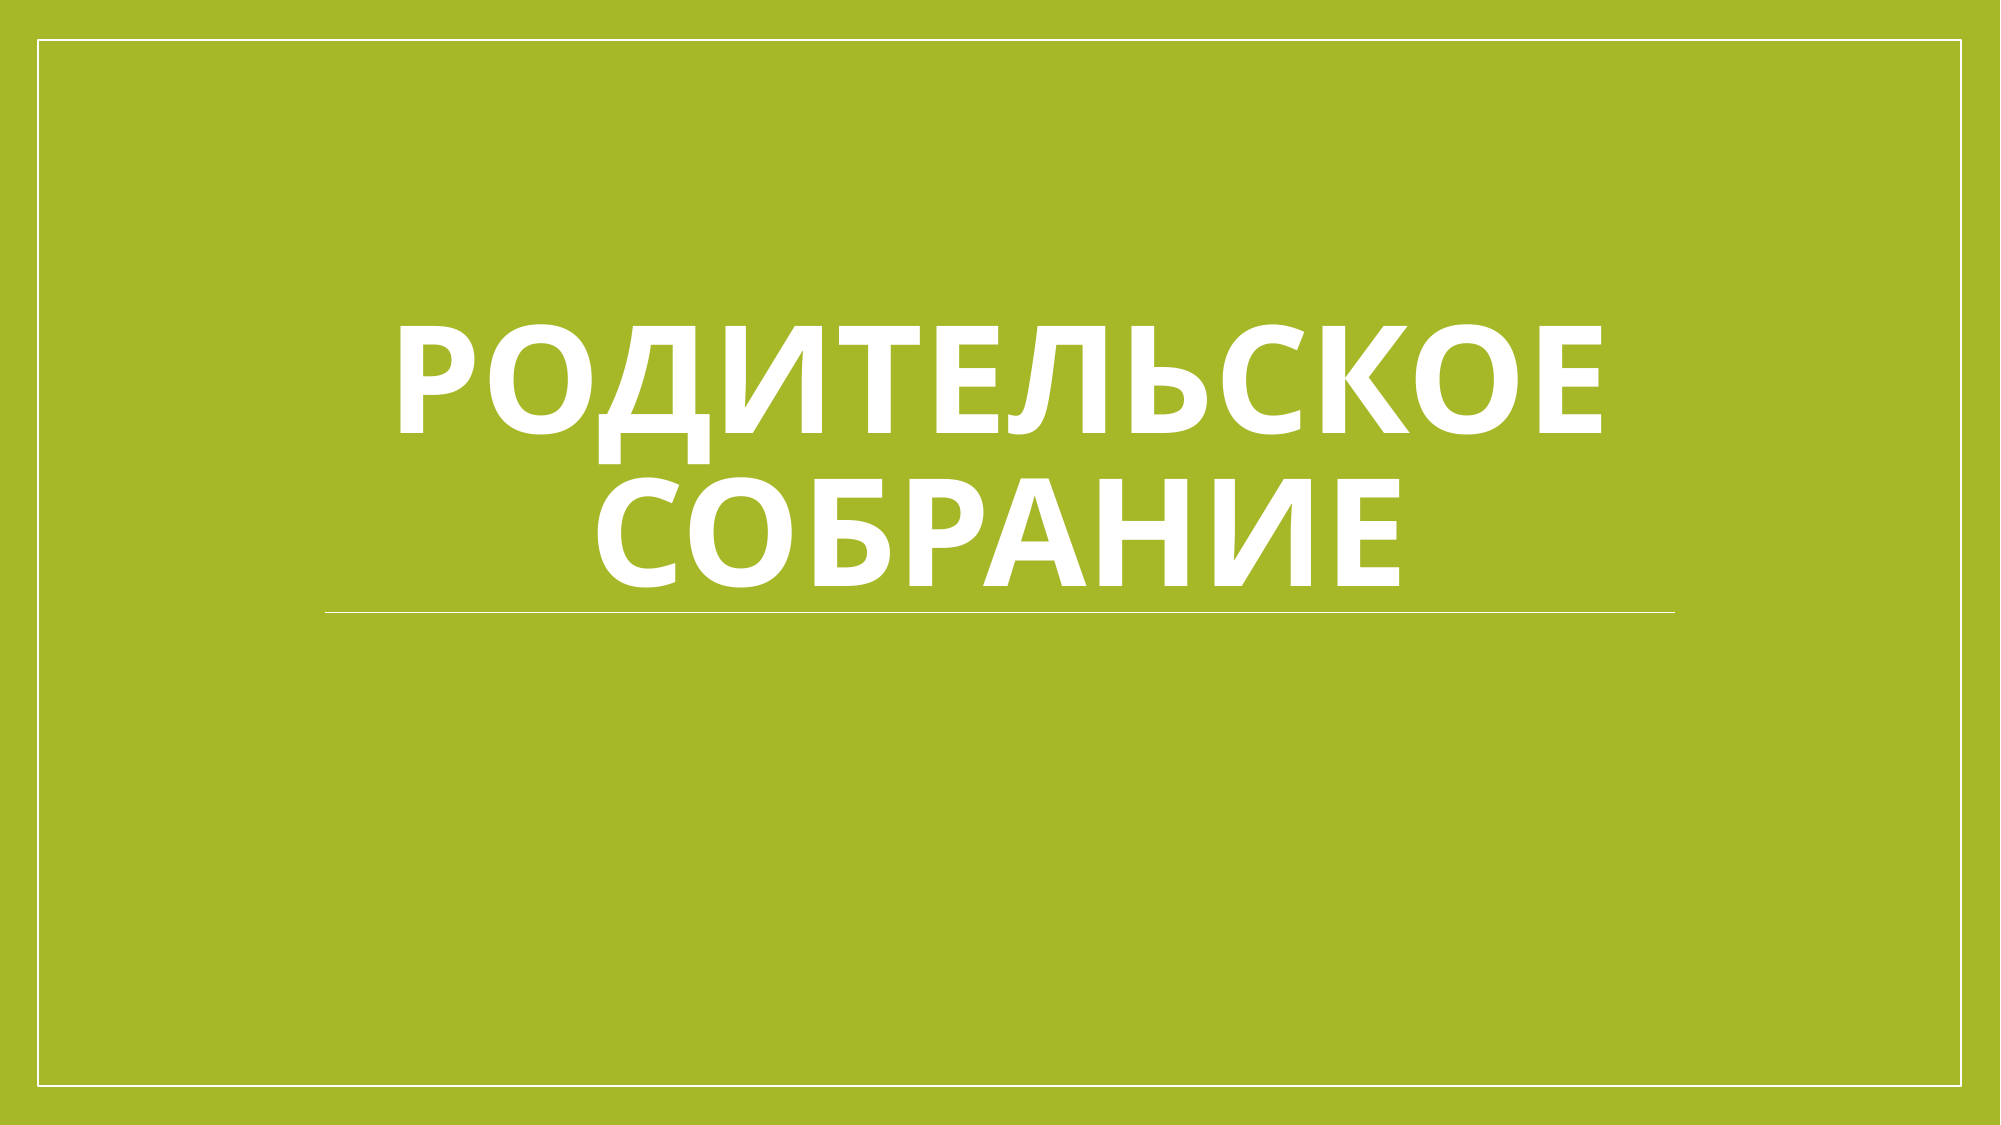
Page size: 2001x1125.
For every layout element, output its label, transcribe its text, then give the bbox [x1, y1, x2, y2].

title Родительское собрание [182, 144, 1818, 625]
